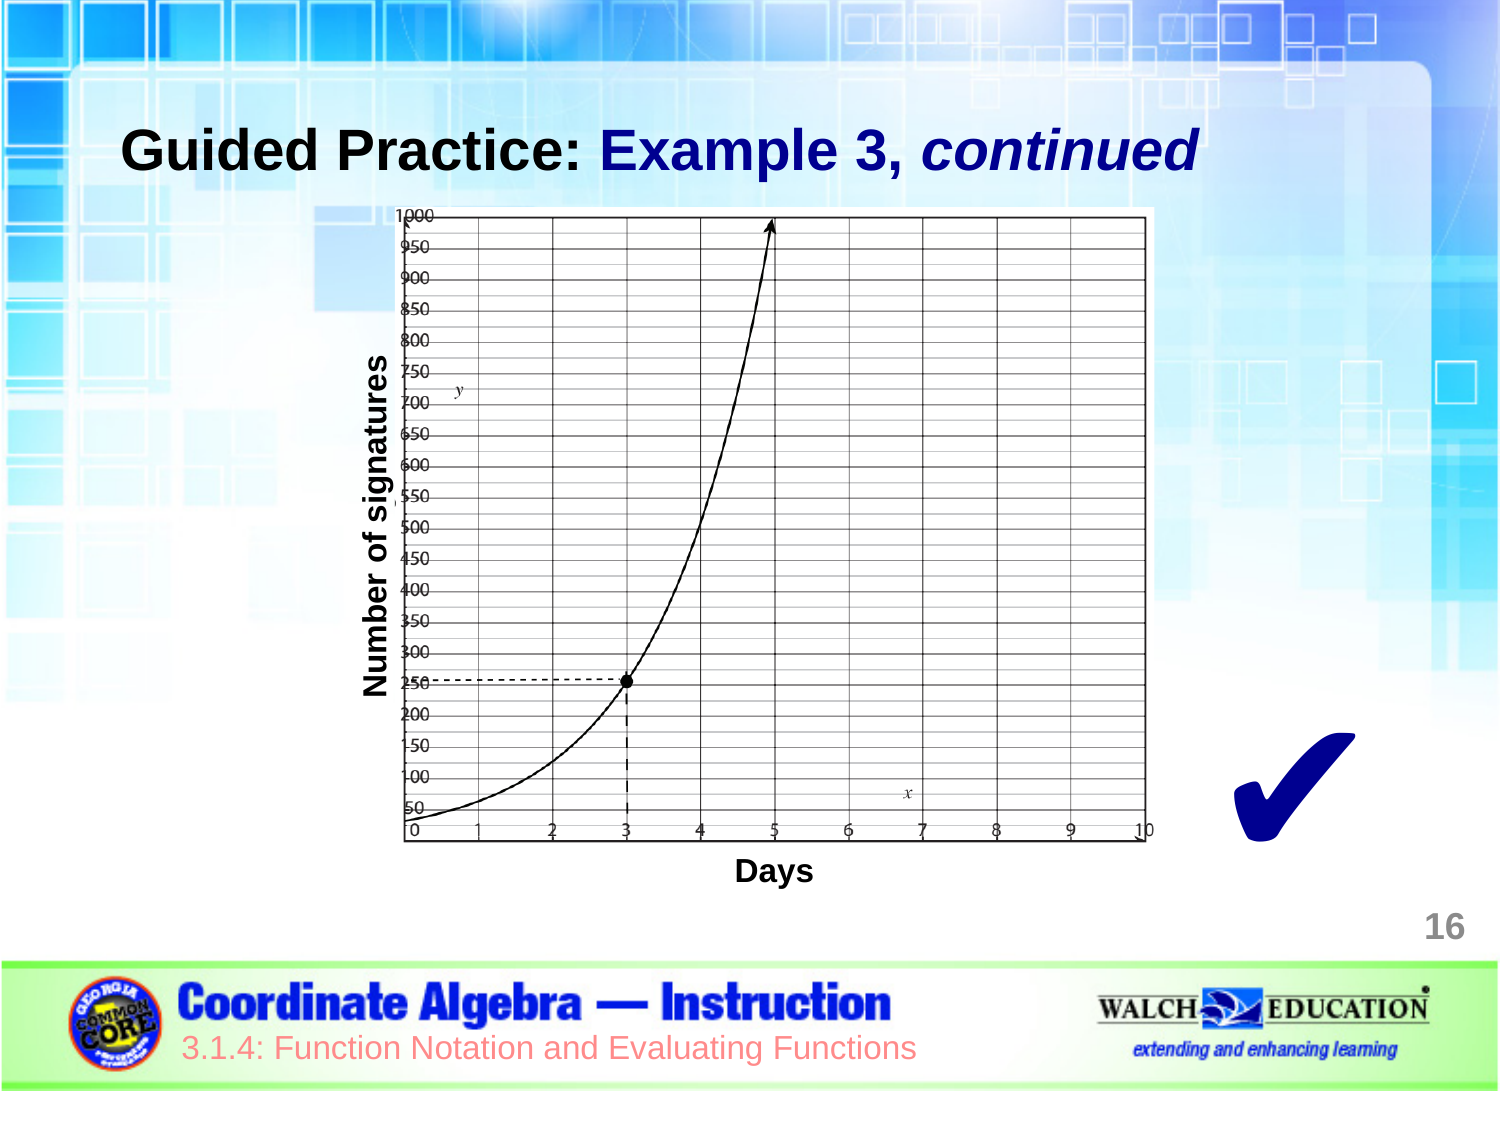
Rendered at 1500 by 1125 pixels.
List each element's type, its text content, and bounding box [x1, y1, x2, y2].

text_box ✔ [1151, 651, 1394, 907]
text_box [345, 207, 1155, 898]
slide_number 16 [1361, 901, 1481, 949]
footer 3.1.4: Function Notation and Evaluating Functions [166, 1024, 1080, 1069]
subtitle Guided Practice: Example 3, continued [105, 105, 1394, 925]
picture [1, 0, 1500, 1091]
